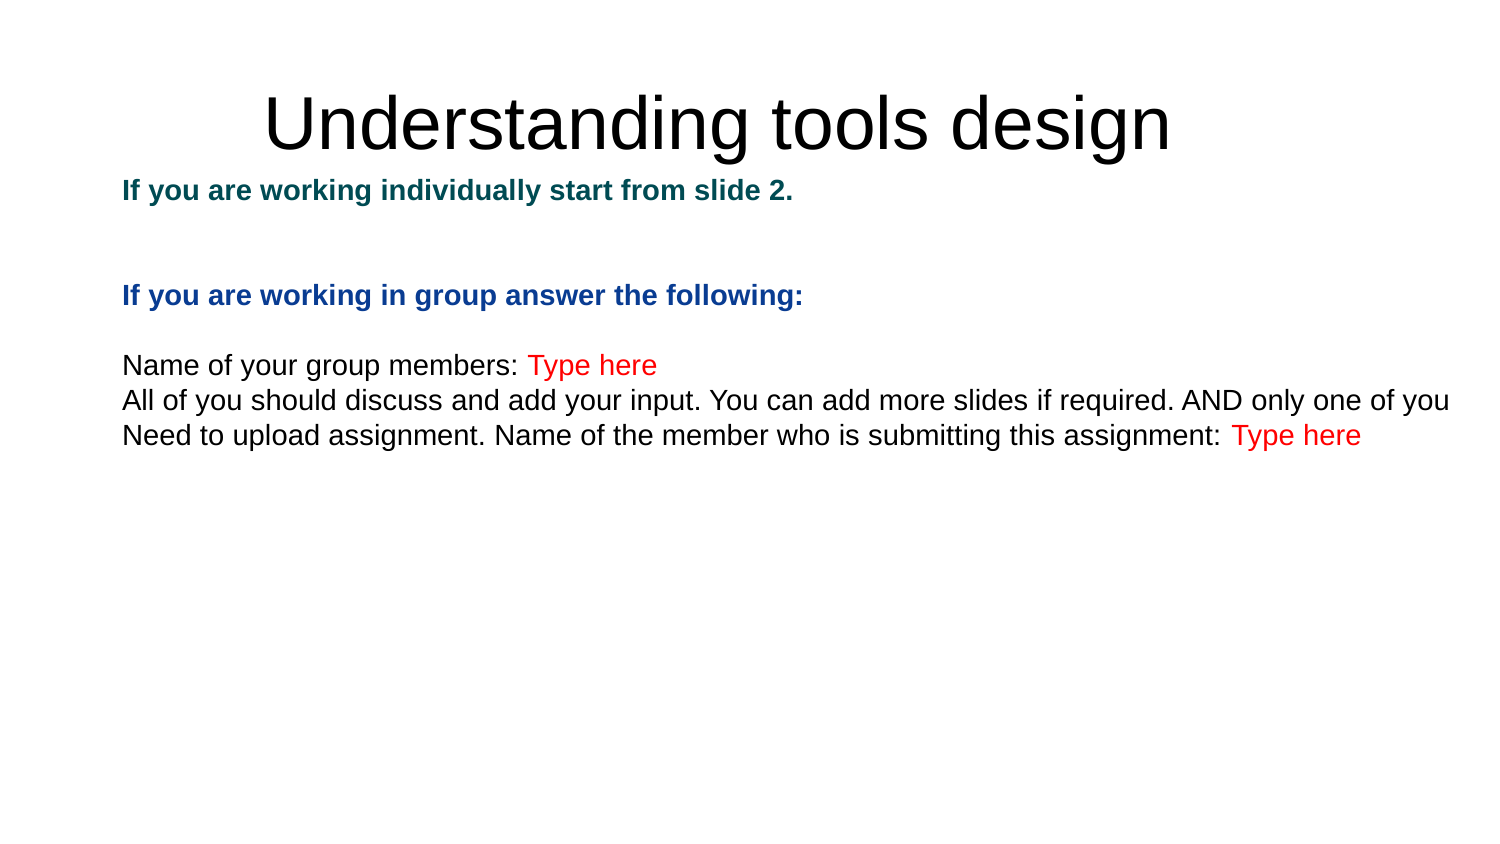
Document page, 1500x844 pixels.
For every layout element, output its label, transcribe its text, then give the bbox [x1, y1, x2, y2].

text_box If you are working individually start from slide 2. If you are working in group answer the following: Name of your group members: Type here All of you should discuss and add your input. You can add more slides if required. AND only one of you Need to upload assignment. Name of the member who is submitting this assignment: Type here [107, 164, 1468, 494]
title Understanding tools design [19, 50, 1417, 189]
